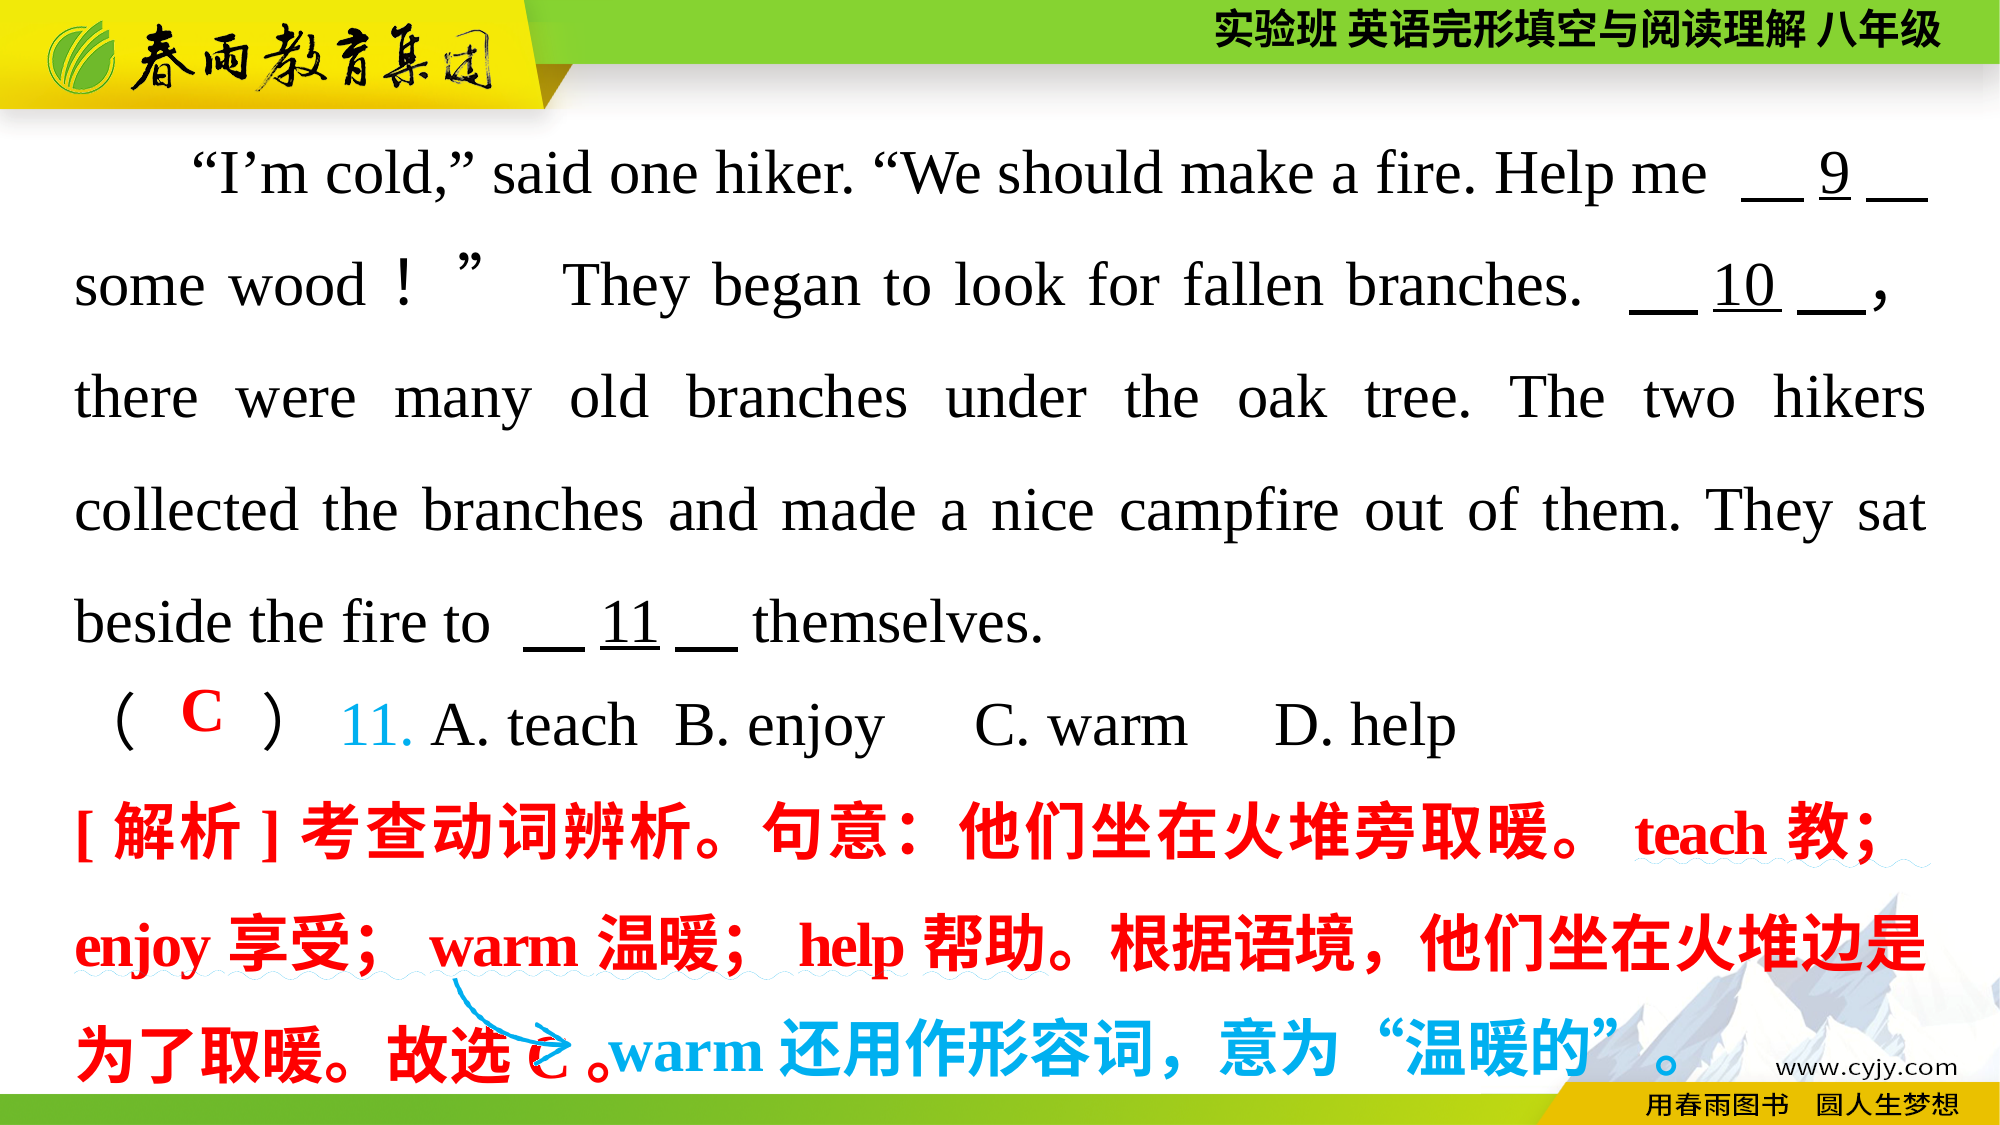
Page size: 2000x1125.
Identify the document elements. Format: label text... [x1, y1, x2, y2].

text_box （ ）11. A. teach B. enjoy C. warm D. help [59, 638, 1944, 746]
text_box [解析]考查动词辨析。句意：他们坐在火堆旁取暖。teach教；enjoy享受；warm温暖；help帮助。根据语境，他们坐在火堆边是为了取暖。故选C。 [59, 746, 1944, 1099]
text_box warm还用作形容词，意为“温暖的”。 [593, 1001, 1941, 1092]
list “I’m cold,” said one hiker. “We should make a fire. Help me 9 some wood！” They began to look for fallen branches. 10 ， there were many old branches under the oak tree. The two hikers collected the branches and made a nice campfire out of them. They sat beside the fire to 11，themselves. [59, 85, 1944, 638]
picture [0, 0, 2000, 1125]
text_box C [165, 661, 241, 746]
